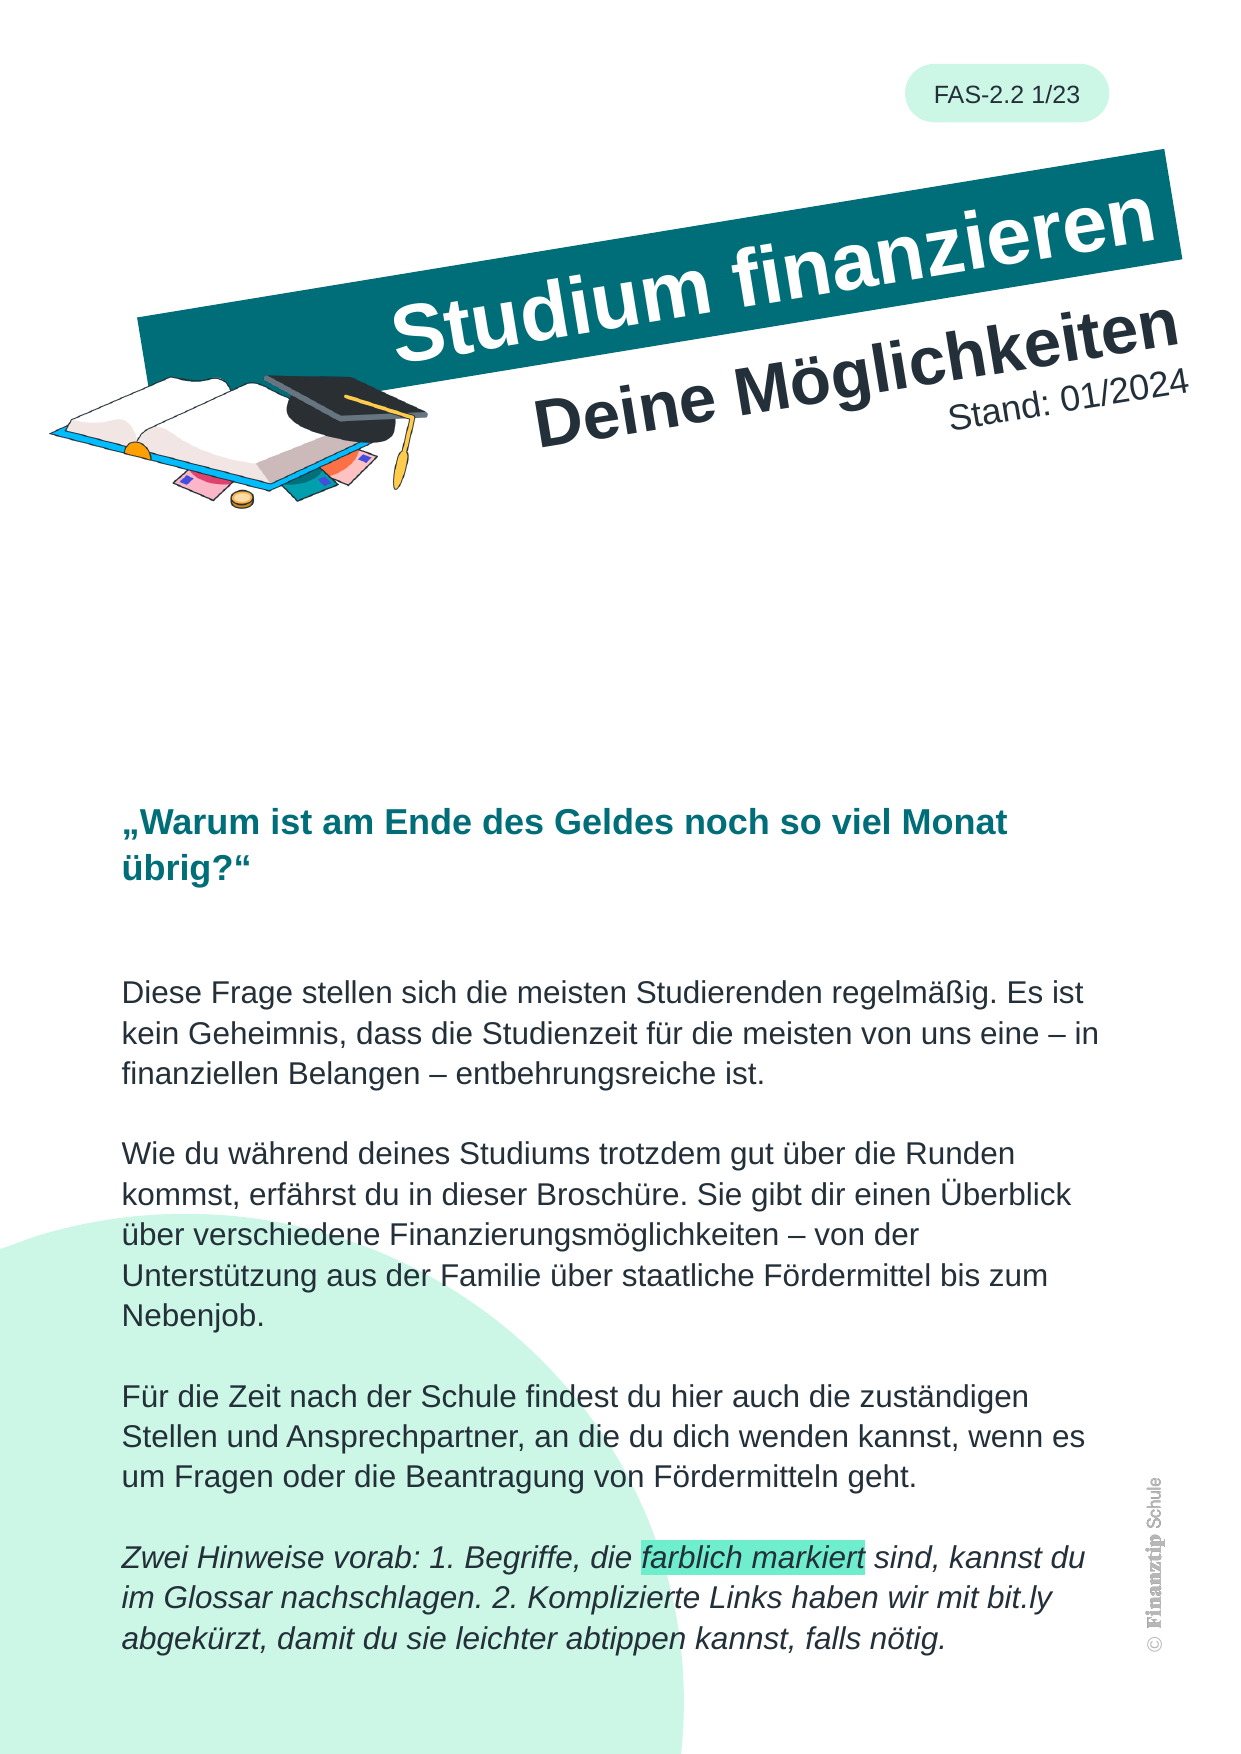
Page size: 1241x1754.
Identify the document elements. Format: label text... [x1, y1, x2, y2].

picture [49, 375, 428, 509]
text_box „Warum ist am Ende des Geldes noch so viel Monat übrig?“ Diese Frage stellen sich die meisten Studierenden regelmäßig. Es ist kein Geheimnis, dass die Studienzeit für die meisten von uns eine – in finanziellen Belangen – entbehrungsreiche ist. Wie du während deines Studiums trotzdem gut über die Runden kommst, erfährst du in dieser Broschüre. Sie gibt dir einen Überblick über verschiedene Finanzierungsmöglichkeiten – von der Unterstützung aus der Familie über staatliche Fördermittel bis zum Nebenjob. Für die Zeit nach der Schule findest du hier auch die zuständigen Stellen und Ansprechpartner, an die du dich wenden kannst, wenn es um Fragen oder die Beantragung von Fördermitteln geht. Zwei Hinweise vorab: 1. Begriffe, die farblich markiert sind, kannst du im Glossar nachschlagen. 2. Komplizierte Links haben wir mit bit.ly abgekürzt, damit du sie leichter abtippen kannst, falls nötig. [121, 763, 1119, 1688]
picture [1143, 1478, 1165, 1628]
